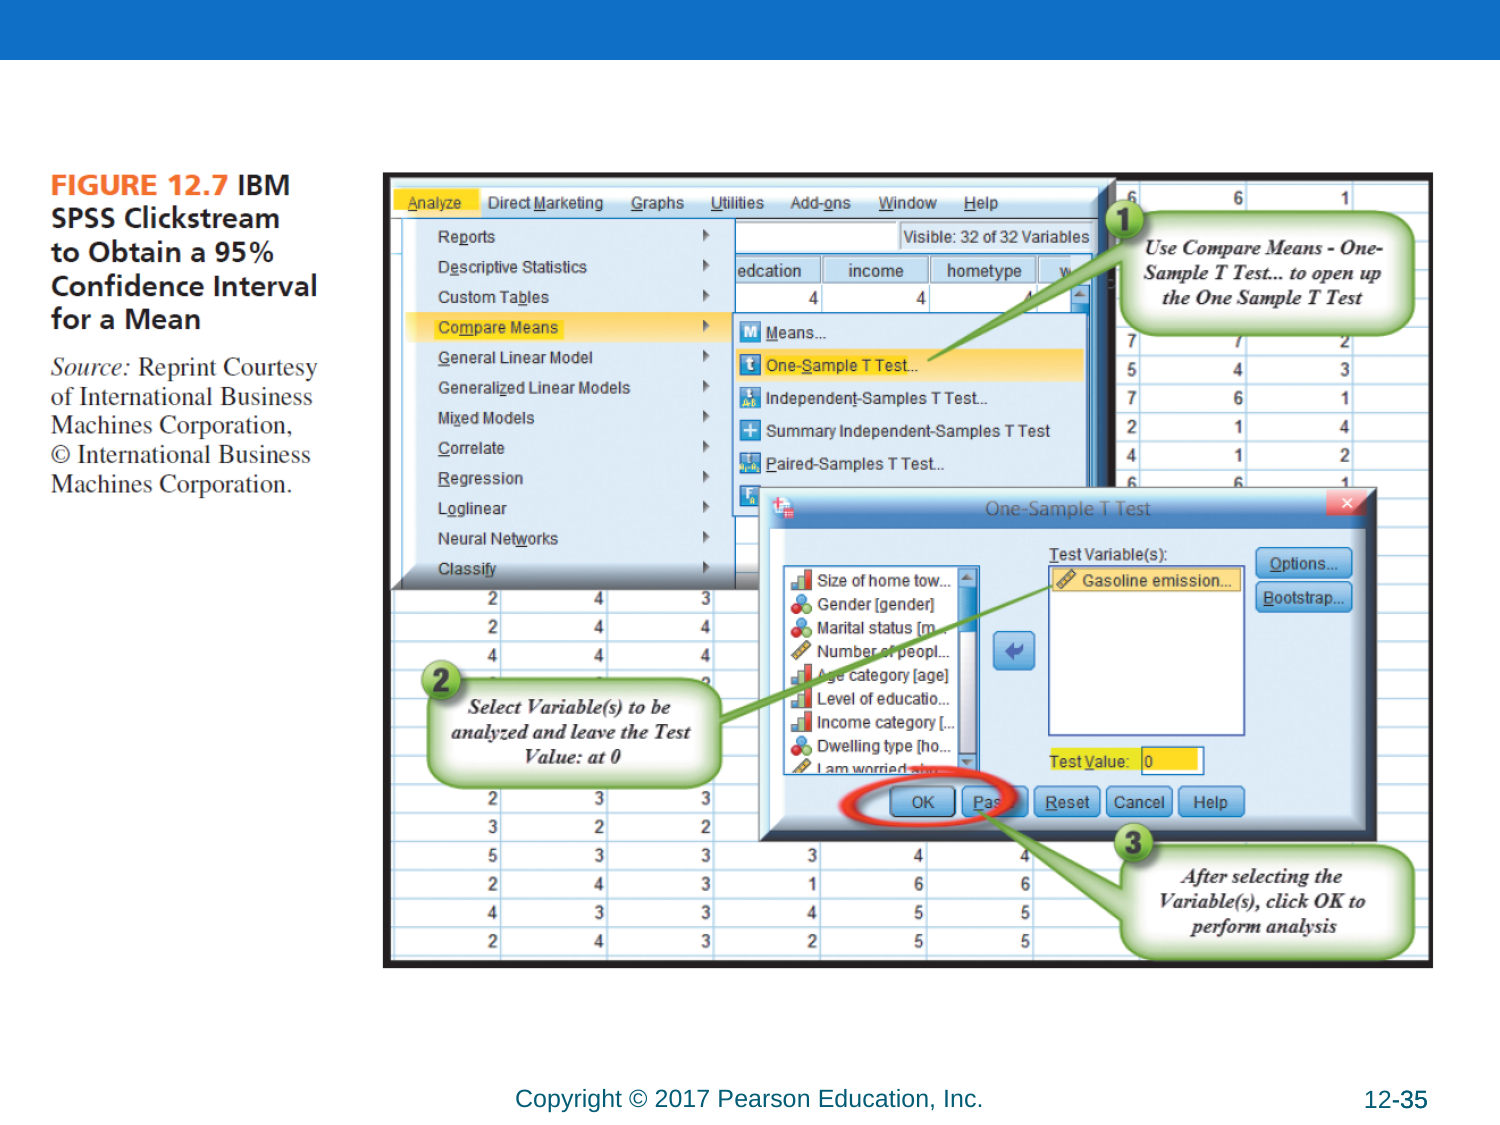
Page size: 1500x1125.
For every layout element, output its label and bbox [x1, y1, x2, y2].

picture [641, 1100, 647, 1107]
picture [38, 159, 1466, 976]
